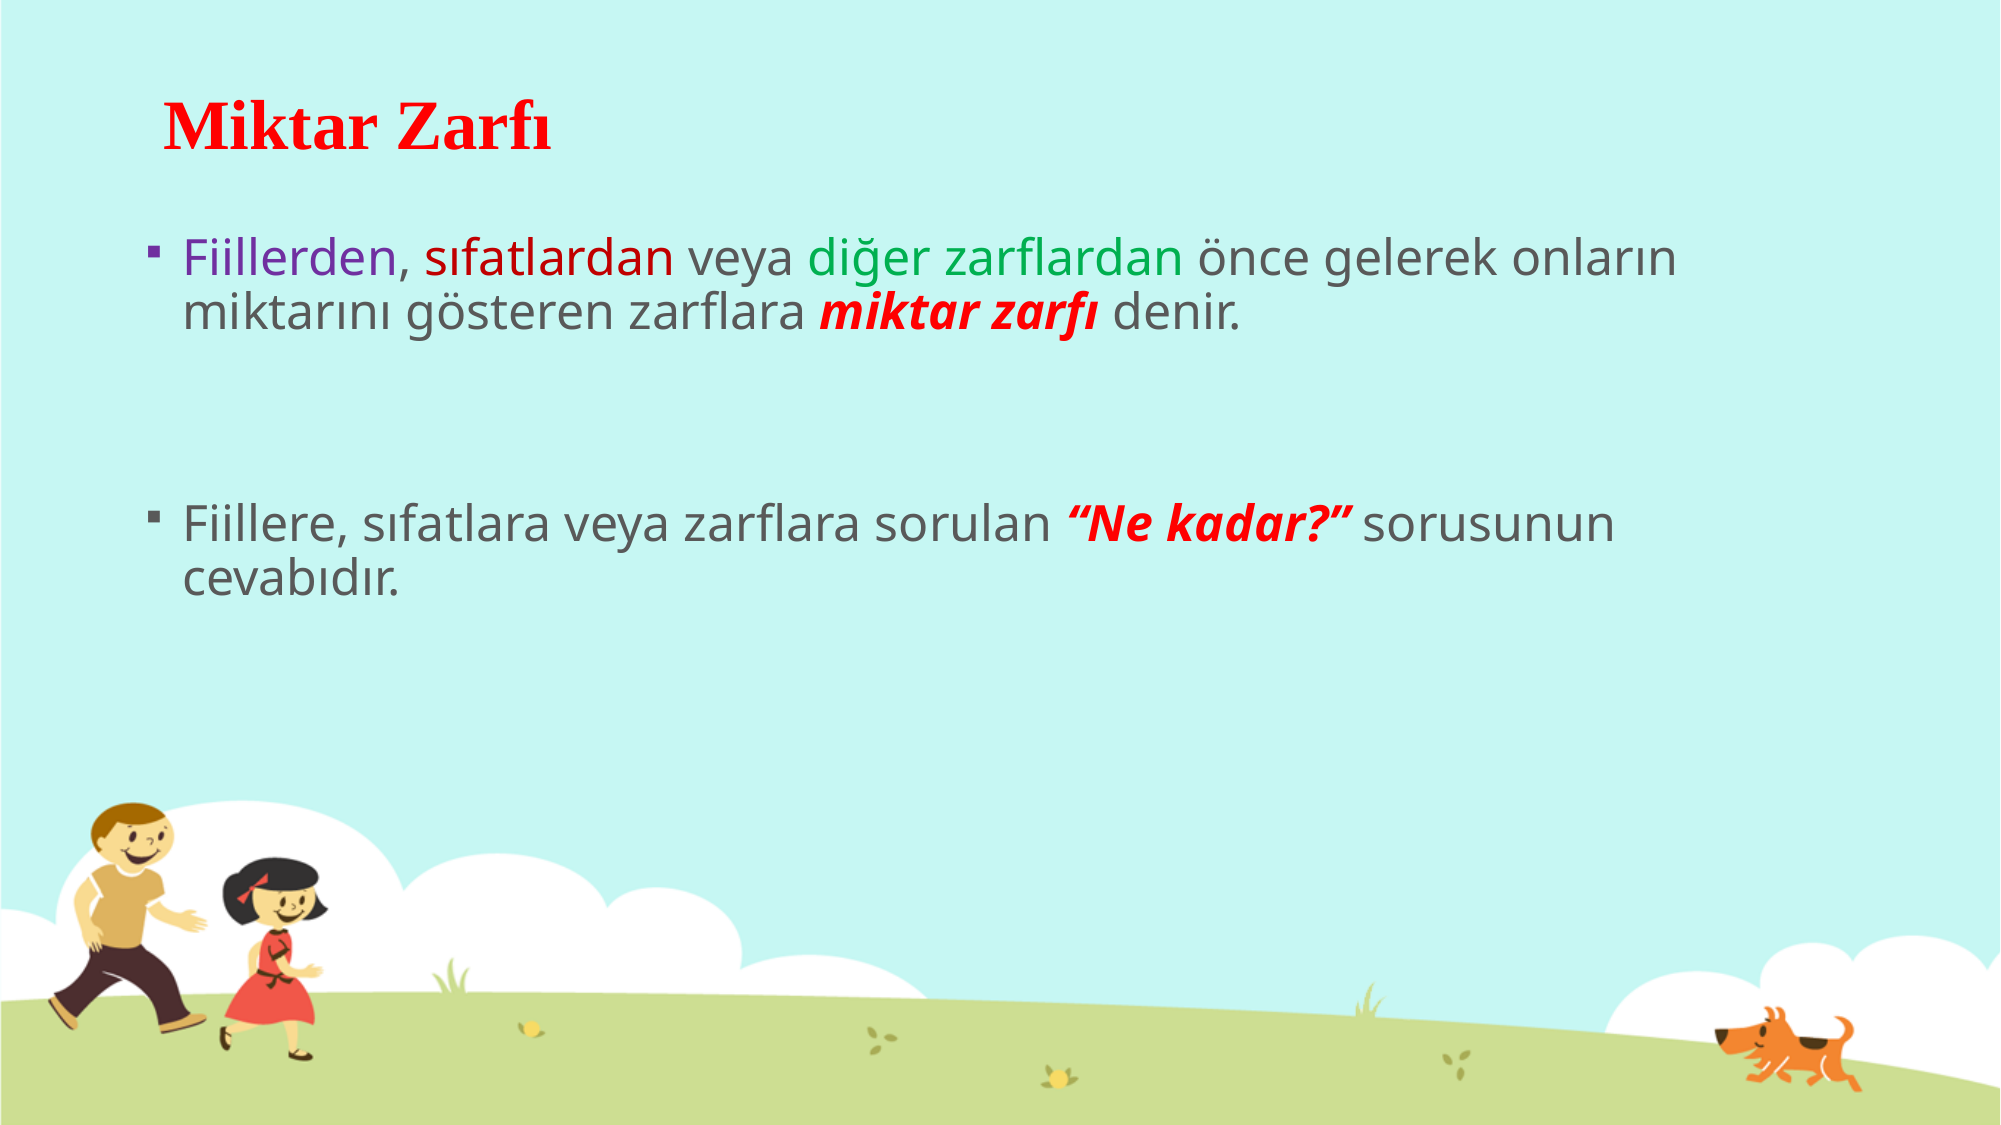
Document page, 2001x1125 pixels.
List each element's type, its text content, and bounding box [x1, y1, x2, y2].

picture [0, 0, 2001, 1125]
title Miktar Zarfı [148, 53, 1686, 173]
text_box Fiillerden, sıfatlardan veya diğer zarflardan önce gelerek onların miktarını gösteren zarflara miktar zarfı denir. [122, 224, 1904, 369]
text_box Fiillere, sıfatlara veya zarflara sorulan “Ne kadar?” sorusunun cevabıdır. [122, 490, 1780, 635]
